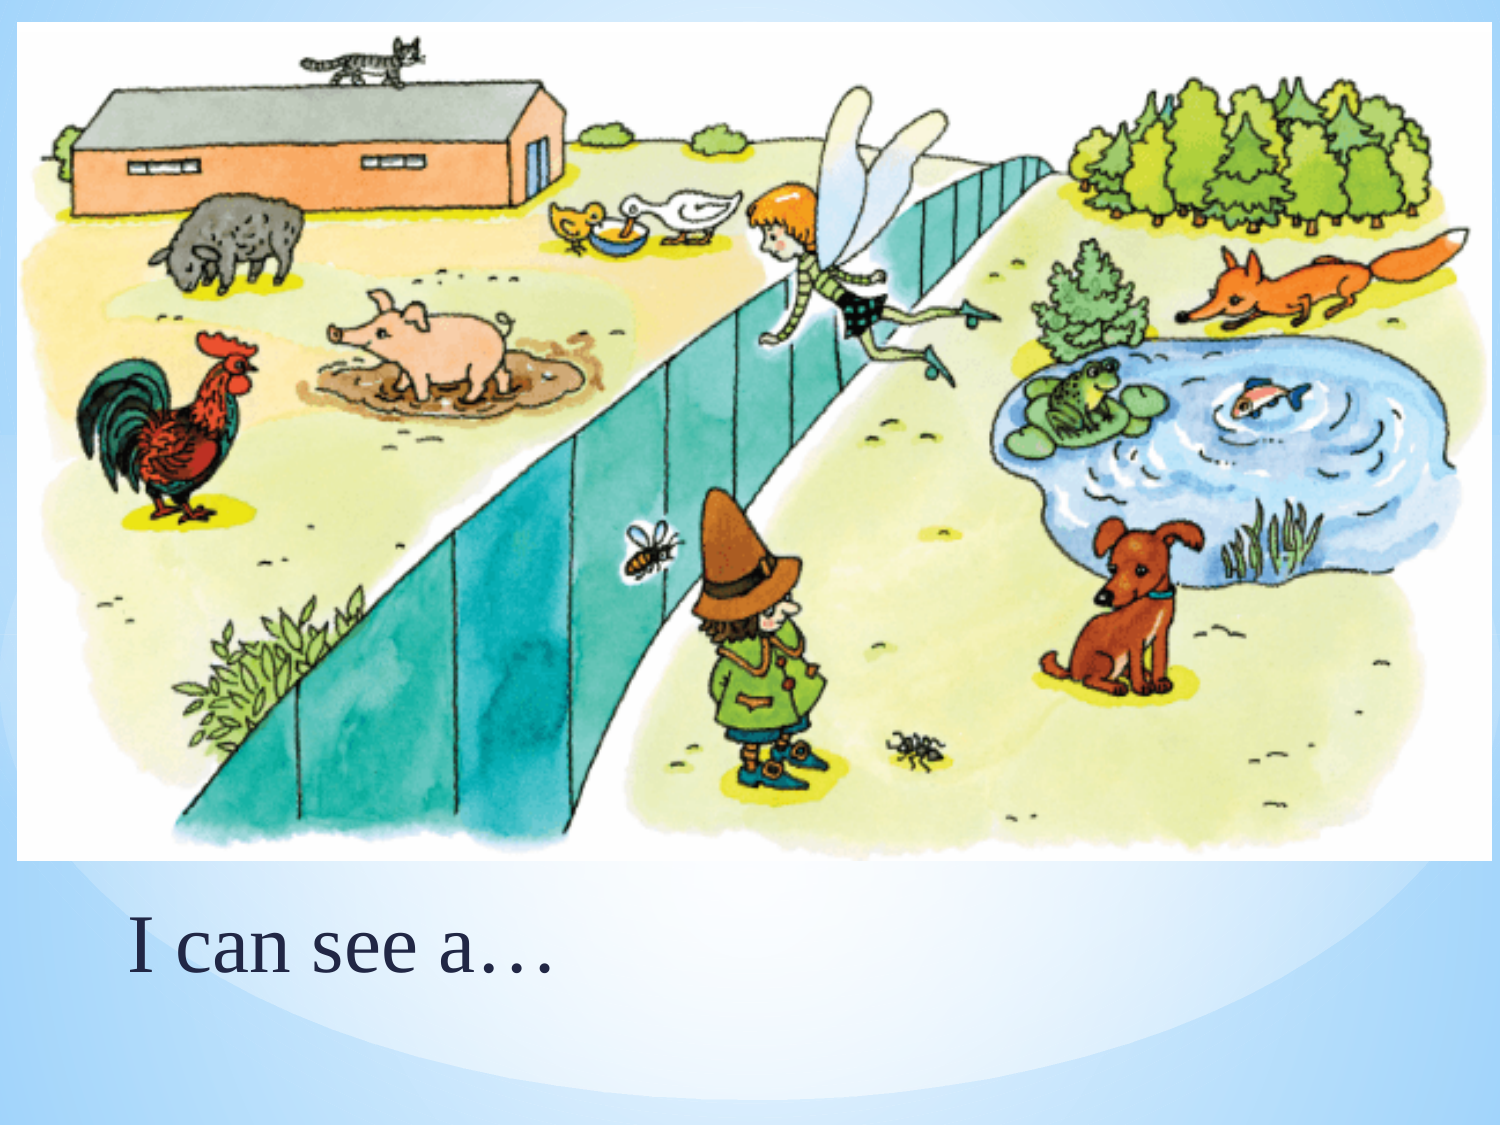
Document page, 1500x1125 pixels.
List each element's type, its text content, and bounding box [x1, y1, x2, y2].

subtitle I can see a… [112, 881, 1424, 1027]
picture [17, 21, 1492, 862]
